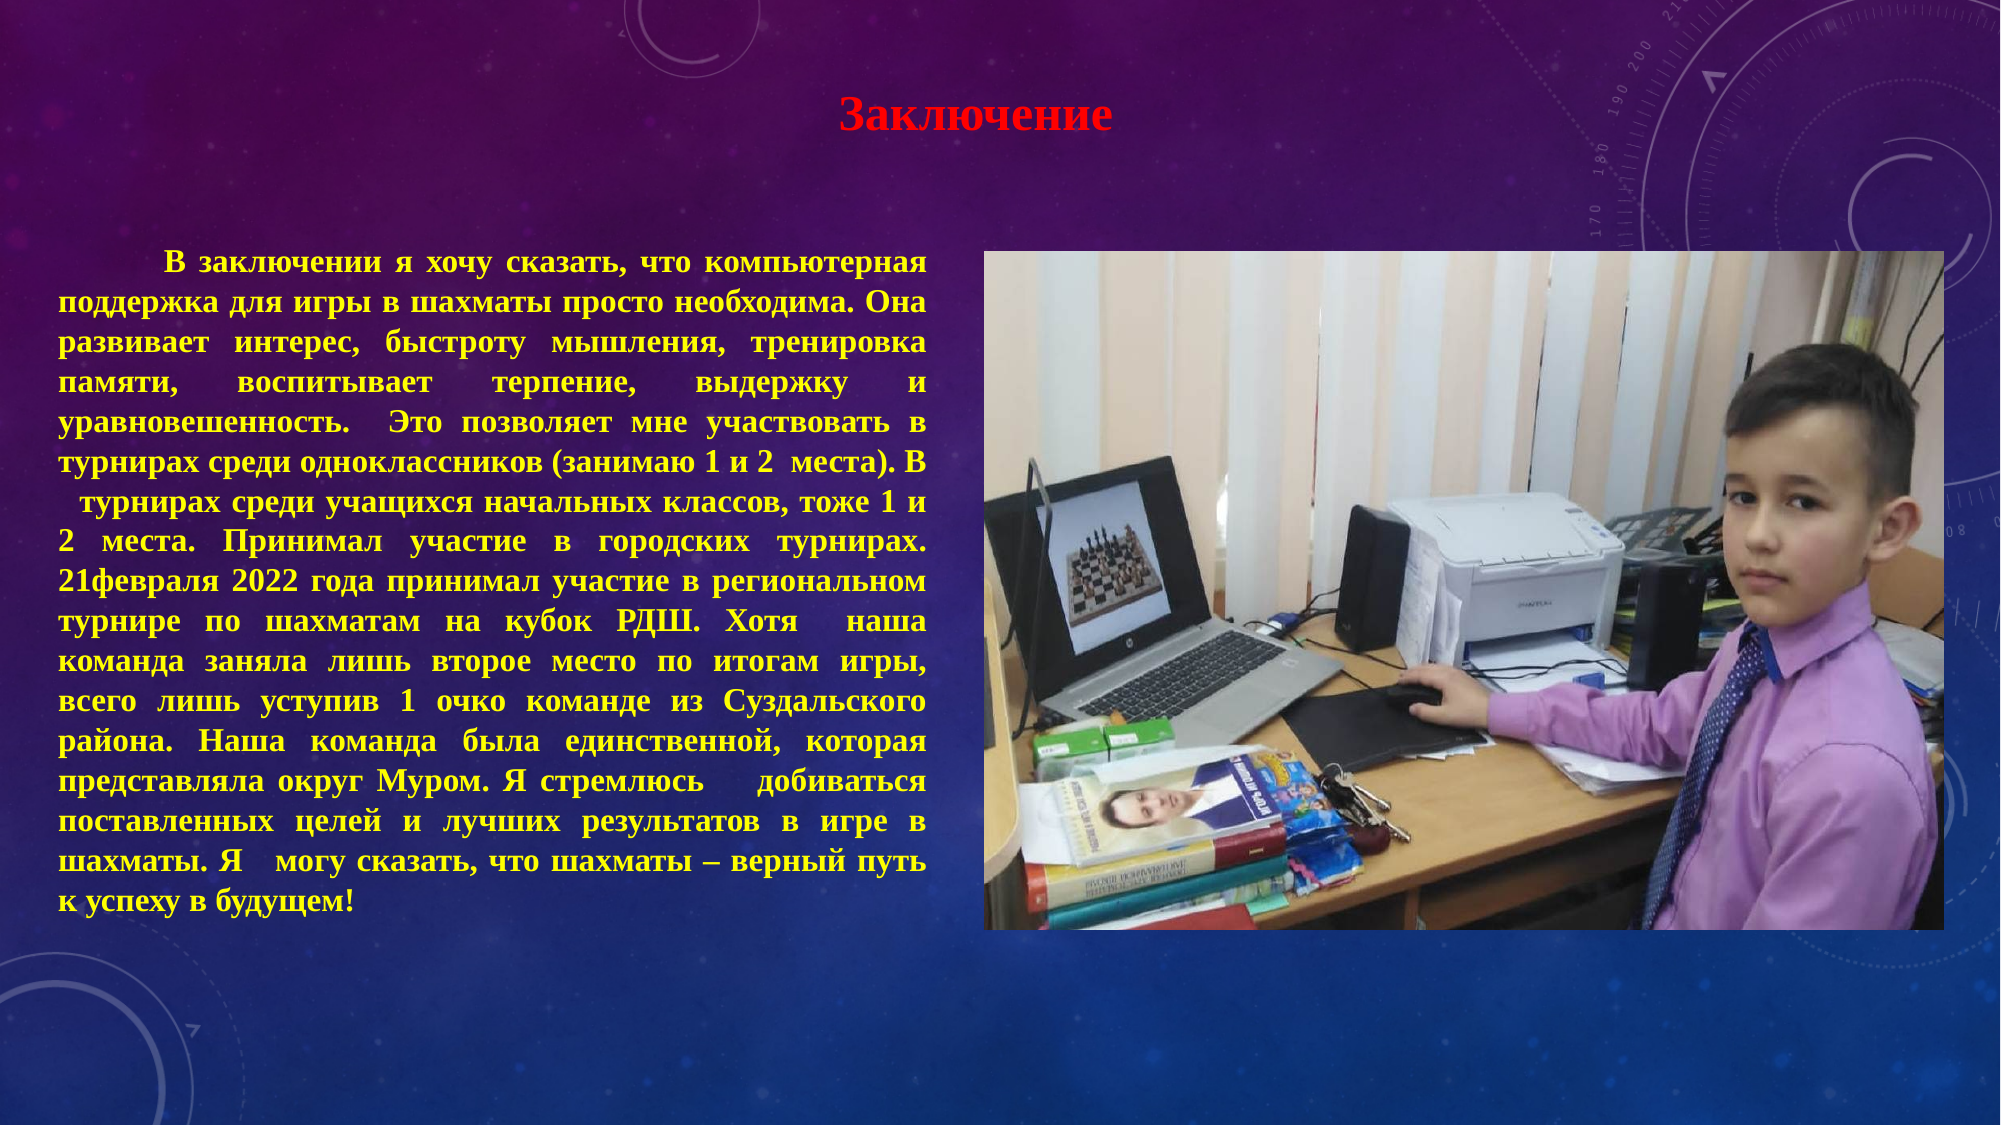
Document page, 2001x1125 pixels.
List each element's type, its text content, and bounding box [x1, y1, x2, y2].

picture [0, 0, 2001, 1125]
text_box Заключение [823, 72, 1128, 148]
text_box В заключении я хочу сказать, что компьютерная поддержка для игры в шахматы просто необходима. Она развивает интерес, быстроту мышления, тренировка памяти, воспитывает терпение, выдержку и уравновешенность. Это позволяет мне участвовать в турнирах среди одноклассников (занимаю 1 и 2 места). В турнирах среди учащихся начальных классов, тоже 1 и 2 места. Принимал участие в городских турнирах. 21февраля 2022 года принимал участие в региональном турнире по шахматам на кубок РДШ. Хотя наша команда заняла лишь второе место по итогам игры, всего лишь уступив 1 очко команде из Суздальского района. Наша команда была единственной, которая представляла округ Муром. Я стремлюсь добиваться поставленных целей и лучших результатов в игре в шахматы. Я могу сказать, что шахматы – верный путь к успеху в будущем! [43, 231, 943, 926]
